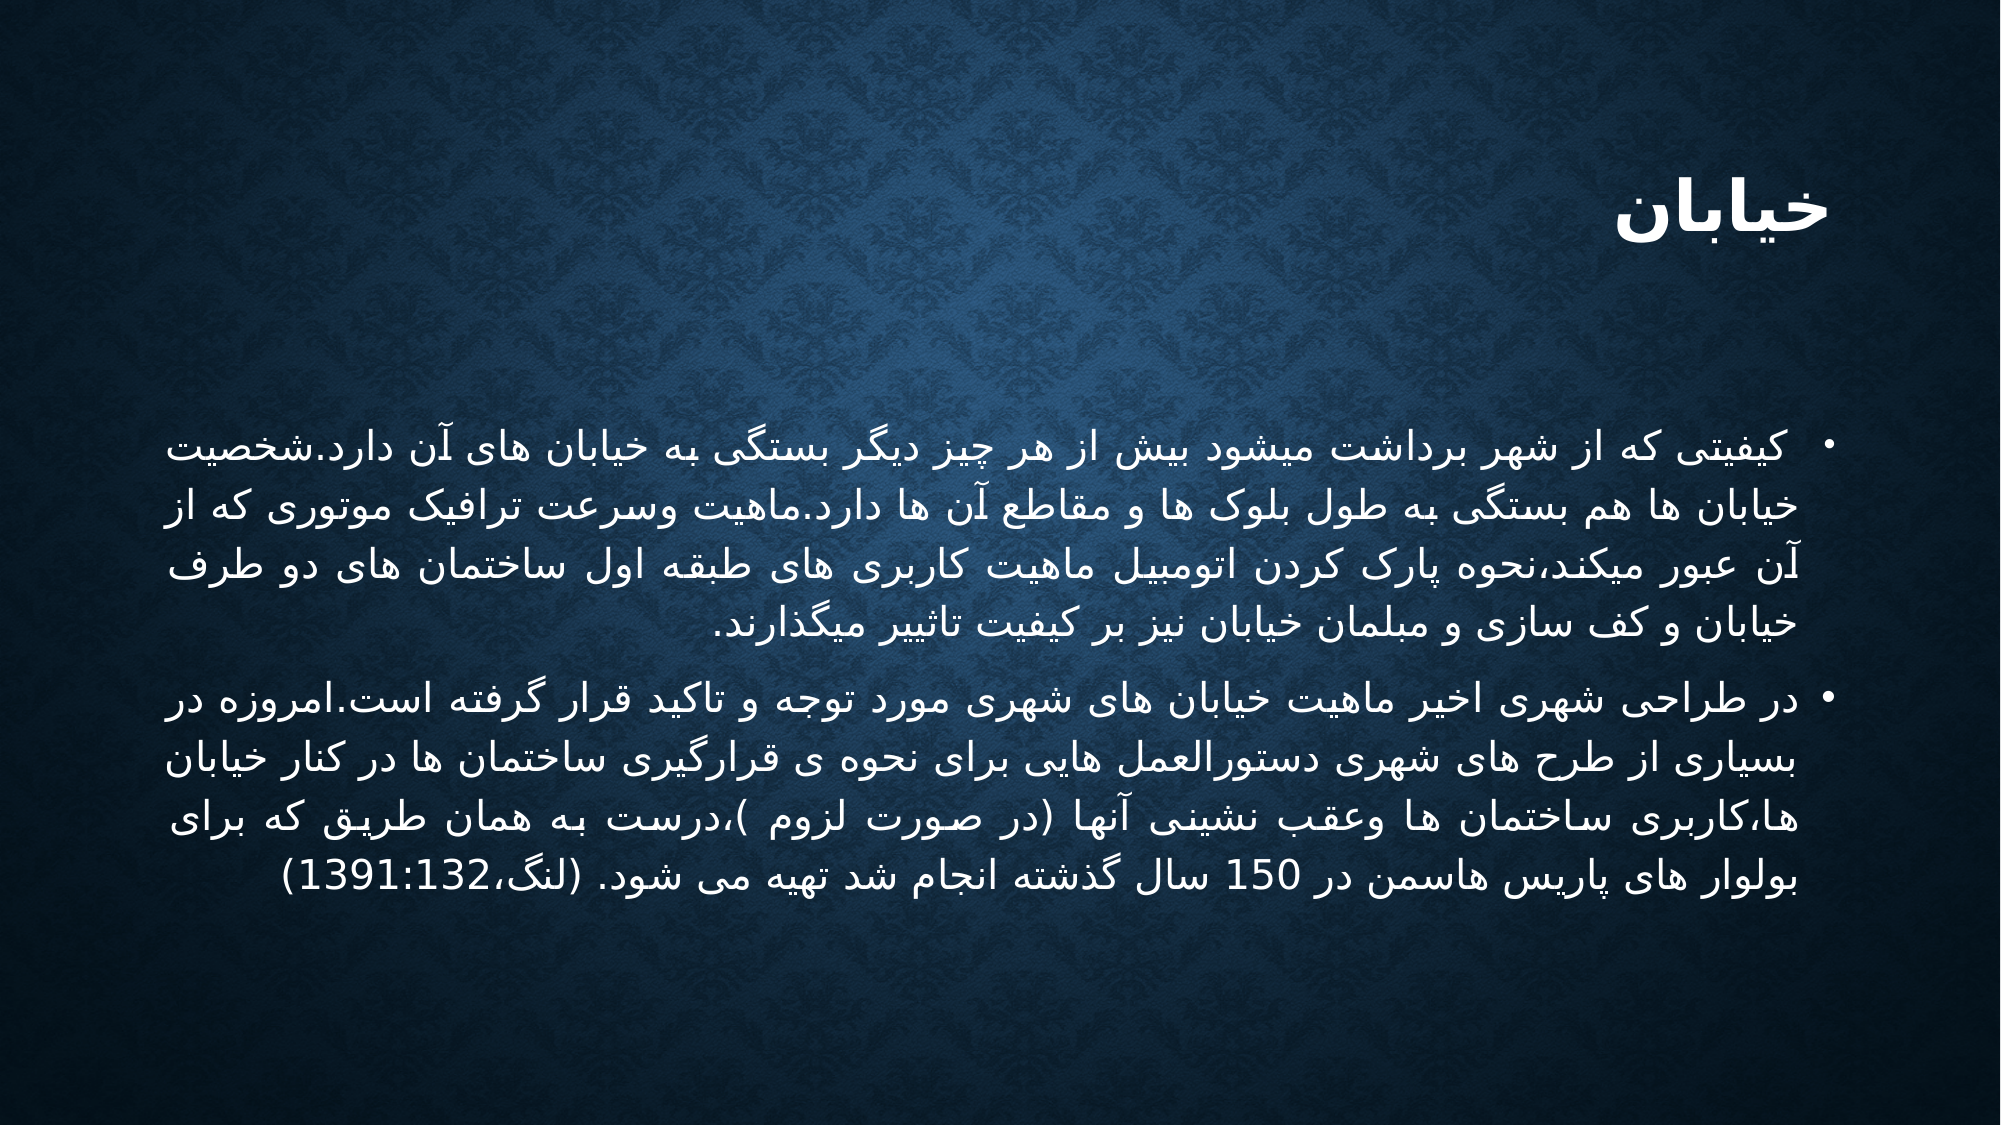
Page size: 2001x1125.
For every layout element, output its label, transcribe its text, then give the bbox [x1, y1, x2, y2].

list کیفیتی که از شهر برداشت میشود بیش از هر چیز دیگر بستگی به خیابان های آن دارد.شخصیت خیابان ها هم بستگی به طول بلوک ها و مقاطع آن ها دارد.ماهیت وسرعت ترافیک موتوری که از آن عبور میکند،نحوه پارک کردن اتومبیل ماهیت کاربری های طبقه اول ساختمان های دو طرف خیابان و کف سازی و مبلمان خیابان نیز بر کیفیت تاثییر میگذارند. در طراحی شهری اخیر ماهیت خیابان های شهری مورد توجه و تاکید قرار گرفته است.امروزه در بسیاری از طرح های شهری دستورالعمل هایی برای نحوه ی قرارگیری ساختمان ها در کنار خیابان ها،کاربری ساختمان ها وعقب نشینی آنها (در صورت لزوم )،درست به همان طریق که برای بولوار های پاریس هاسمن در 150 سال گذشته انجام شد تهیه می شود. (لنگ،1391:132) [149, 343, 1849, 950]
title خیابان [149, 99, 1849, 318]
